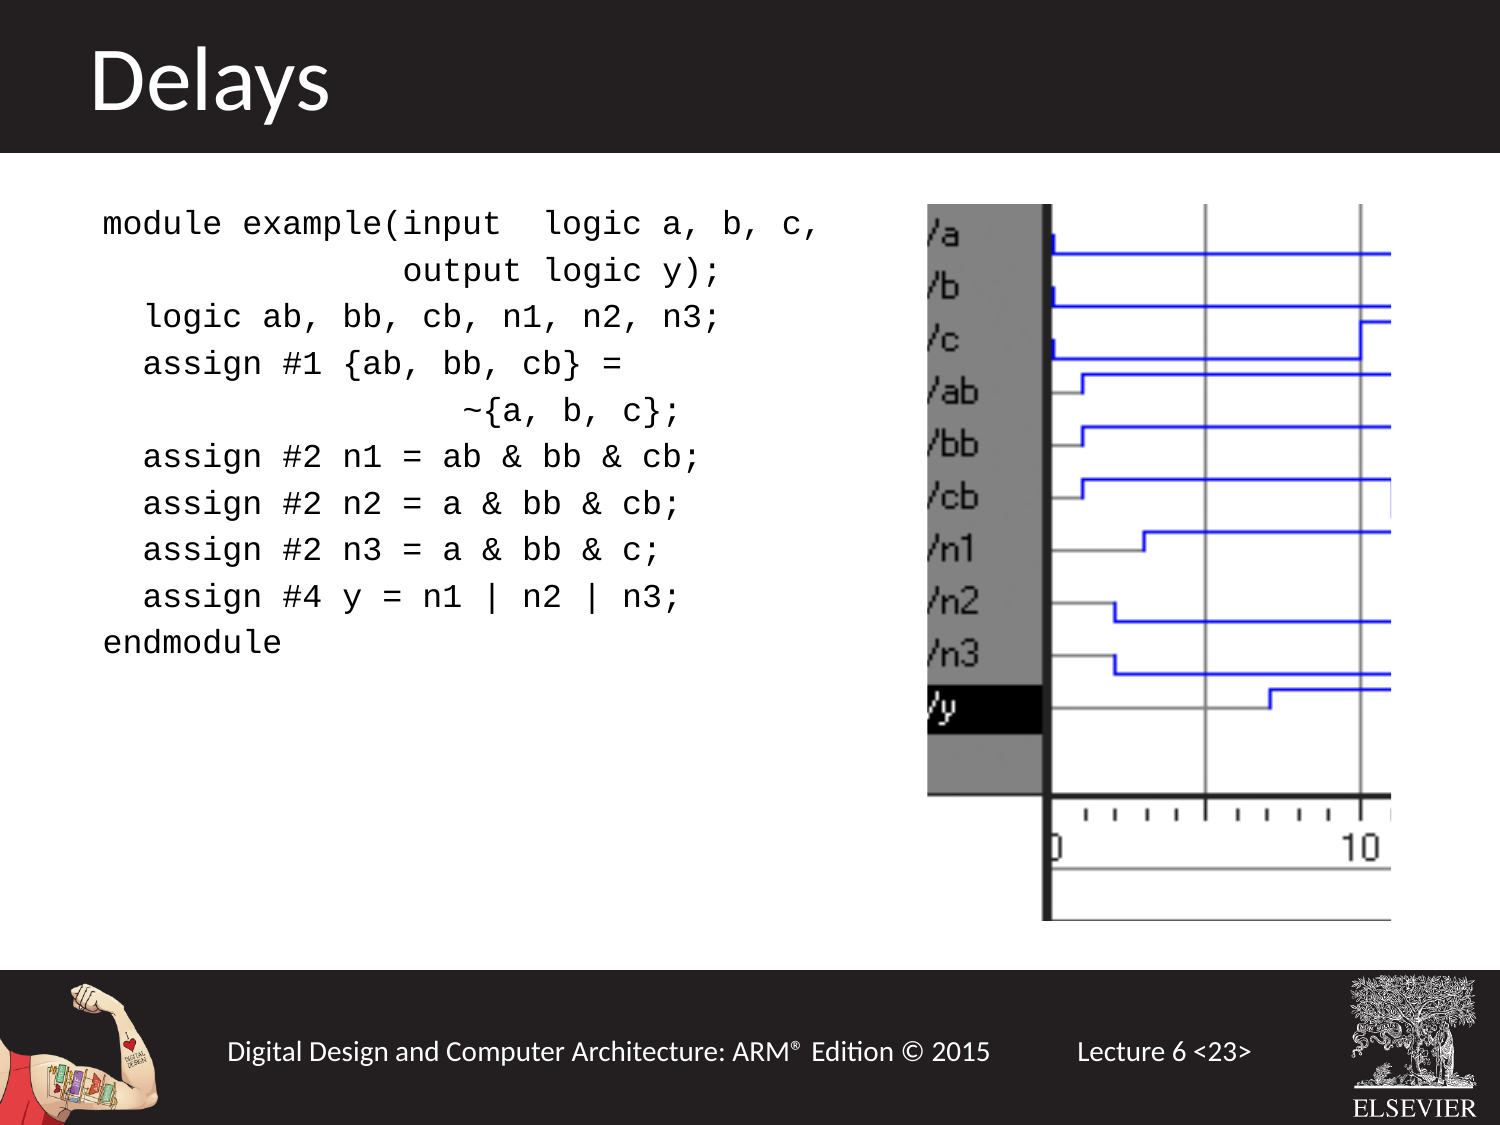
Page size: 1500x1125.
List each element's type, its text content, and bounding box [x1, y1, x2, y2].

picture [0, 979, 163, 1125]
picture [1350, 974, 1477, 1117]
list module example(input logic a, b, c, output logic y); logic ab, bb, cb, n1, n2, n3; assign #1 {ab, bb, cb} = ~{a, b, c}; assign #2 n1 = ab & bb & cb; assign #2 n2 = a & bb & cb; assign #2 n3 = a & bb & c; assign #4 y = n1 | n2 | n3; endmodule [87, 193, 850, 1007]
text_box [87, 174, 1413, 1025]
text_box Delays [75, 11, 1375, 136]
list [924, 201, 1394, 923]
